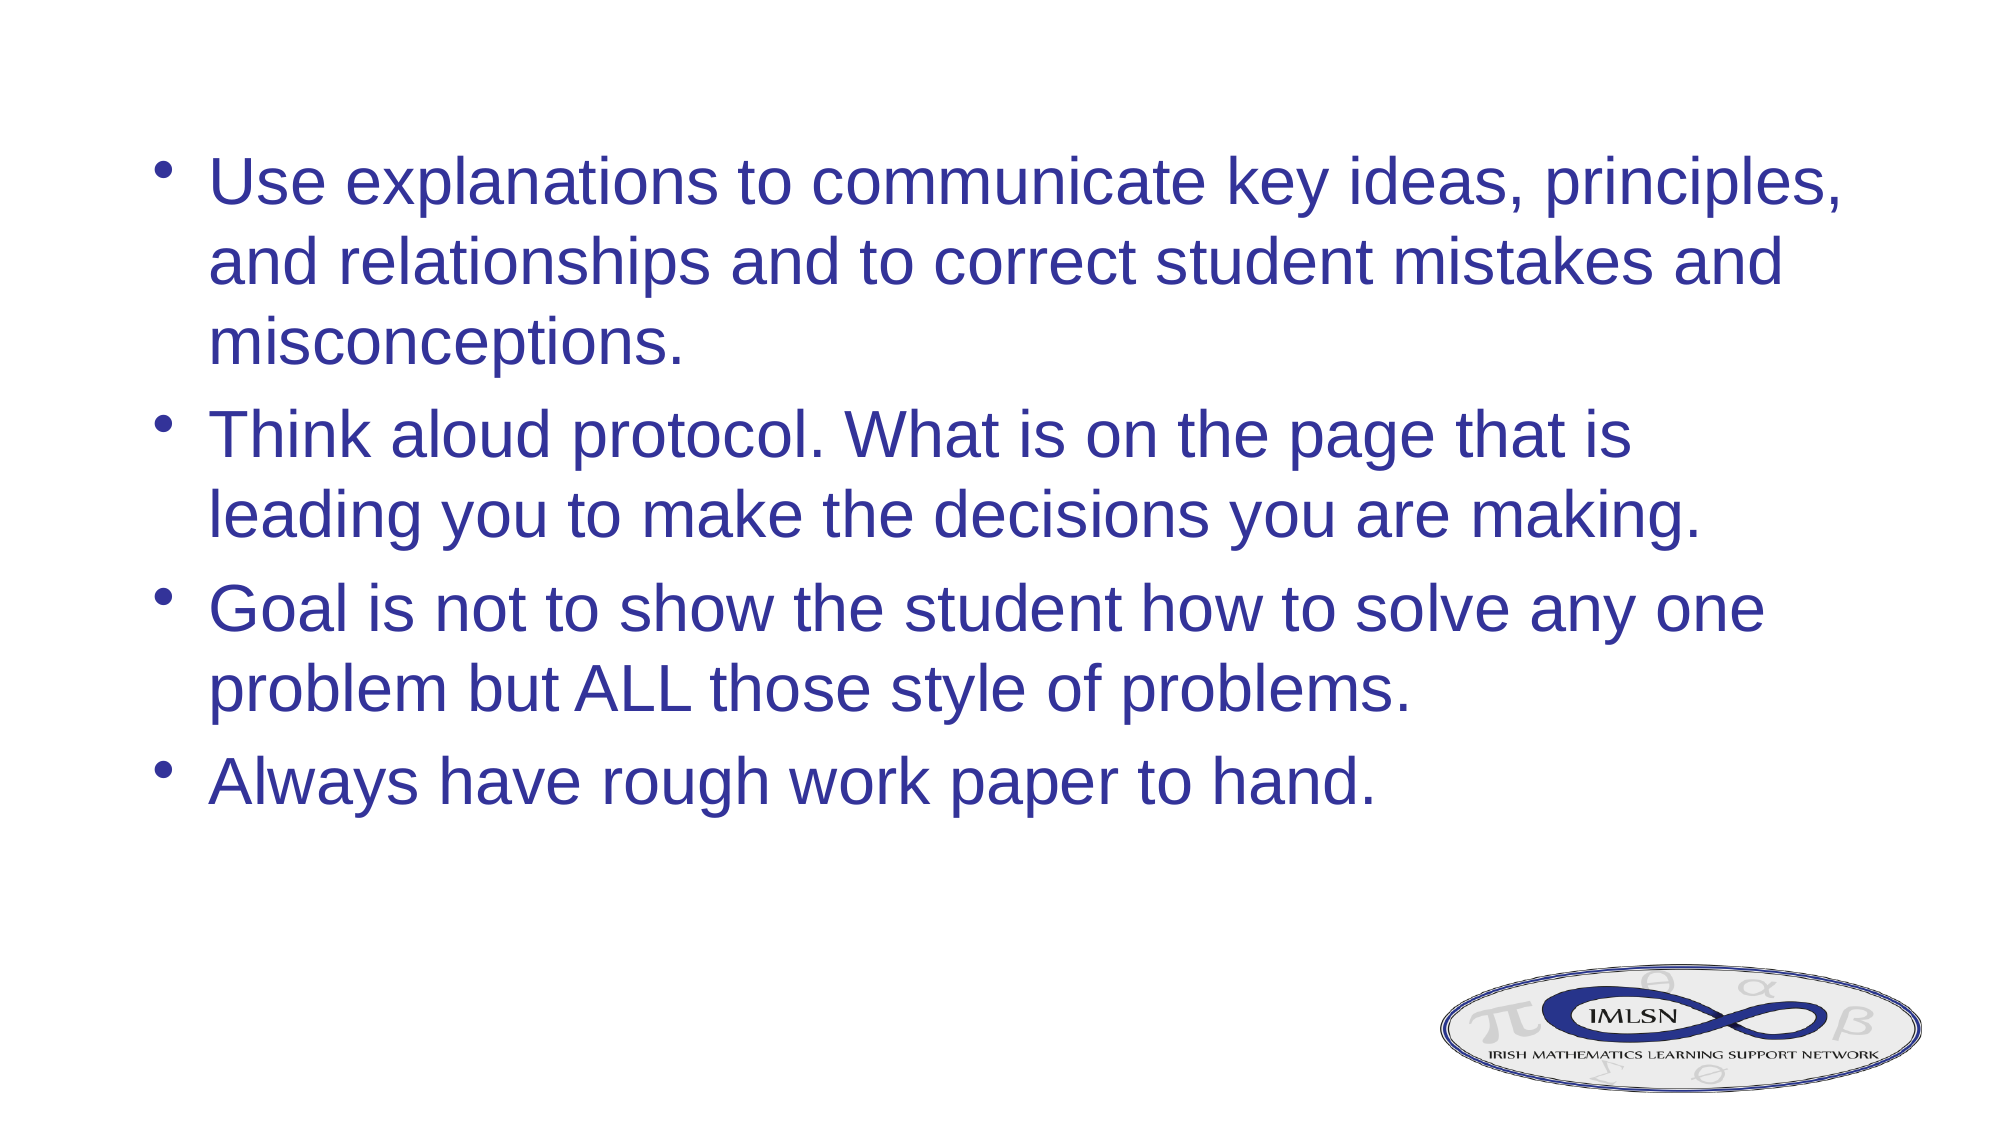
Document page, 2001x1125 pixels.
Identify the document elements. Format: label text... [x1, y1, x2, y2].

list Use explanations to communicate key ideas, principles, and relationships and to correct student mistakes and misconceptions. Think aloud protocol. What is on the page that is leading you to make the decisions you are making. Goal is not to show the student how to solve any one problem but ALL those style of problems. Always have rough work paper to hand. [137, 130, 1863, 1014]
picture [1440, 964, 1922, 1093]
